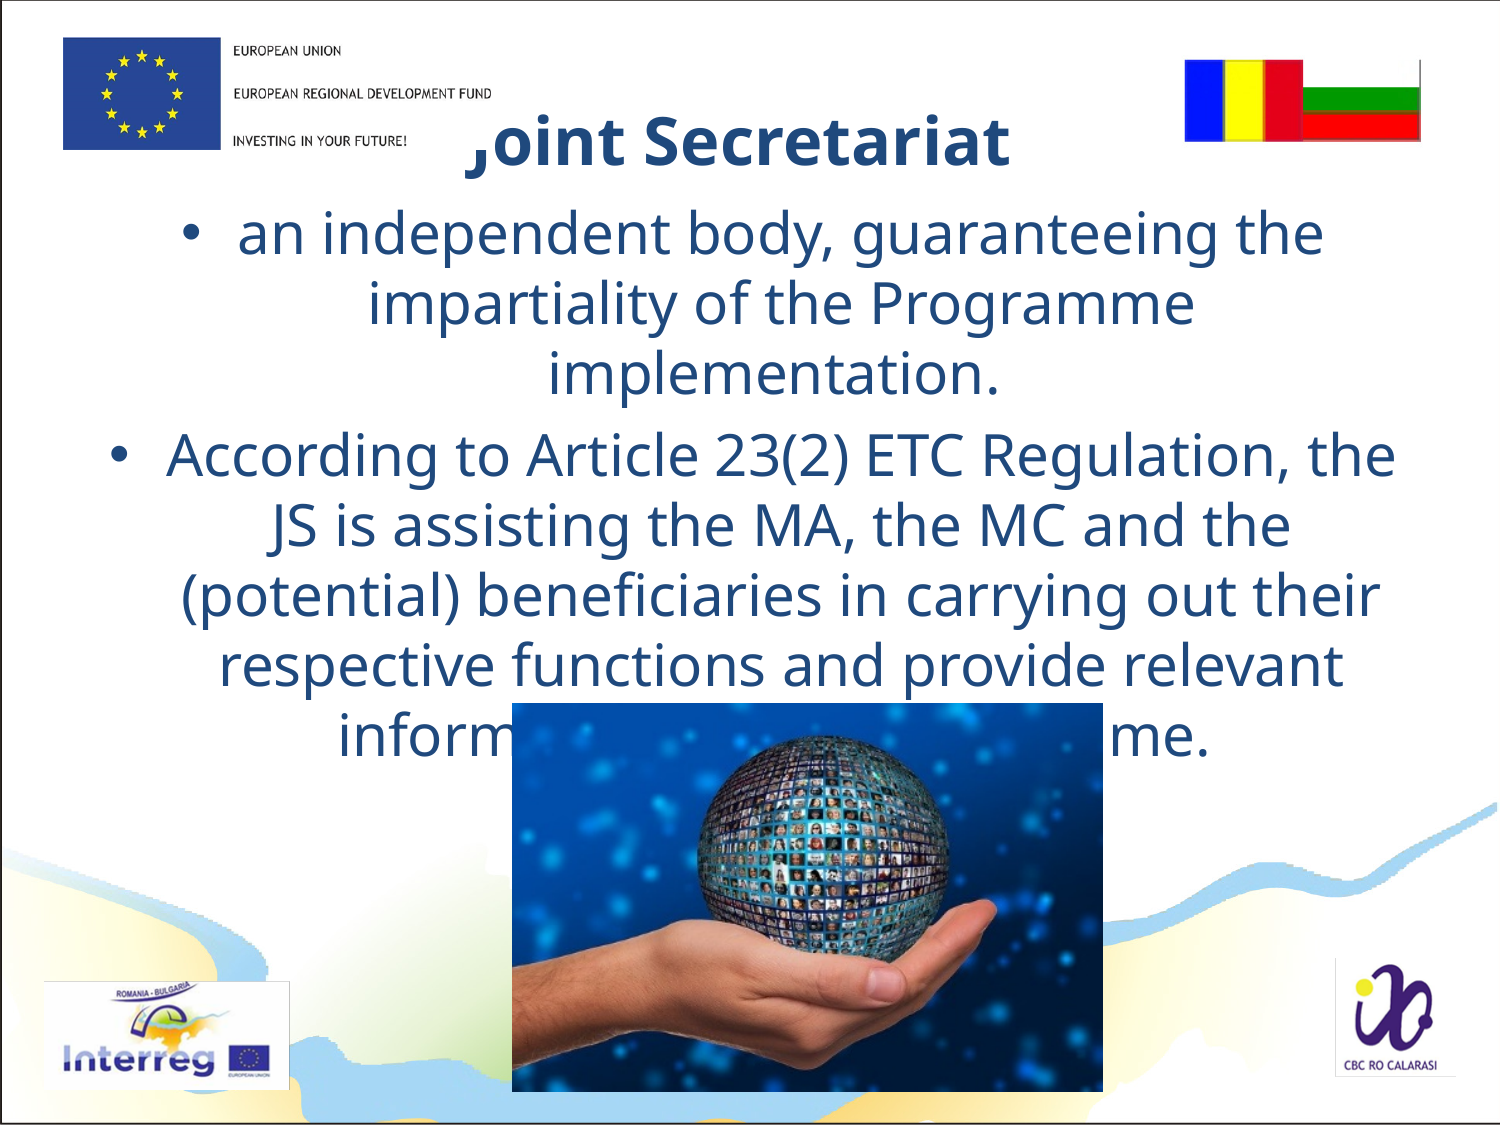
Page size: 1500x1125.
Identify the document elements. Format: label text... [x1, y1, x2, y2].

title Joint Secretariat [74, 44, 1426, 233]
list an independent body, guaranteeing the impartiality of the Programme implementation. According to Article 23(2) ETC Regulation, the JS is assisting the MA, the MC and the (potential) beneficiaries in carrying out their respective functions and provide relevant information on the Programme. [78, 188, 1429, 932]
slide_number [75, 1098, 425, 1103]
picture [0, 0, 1500, 1125]
